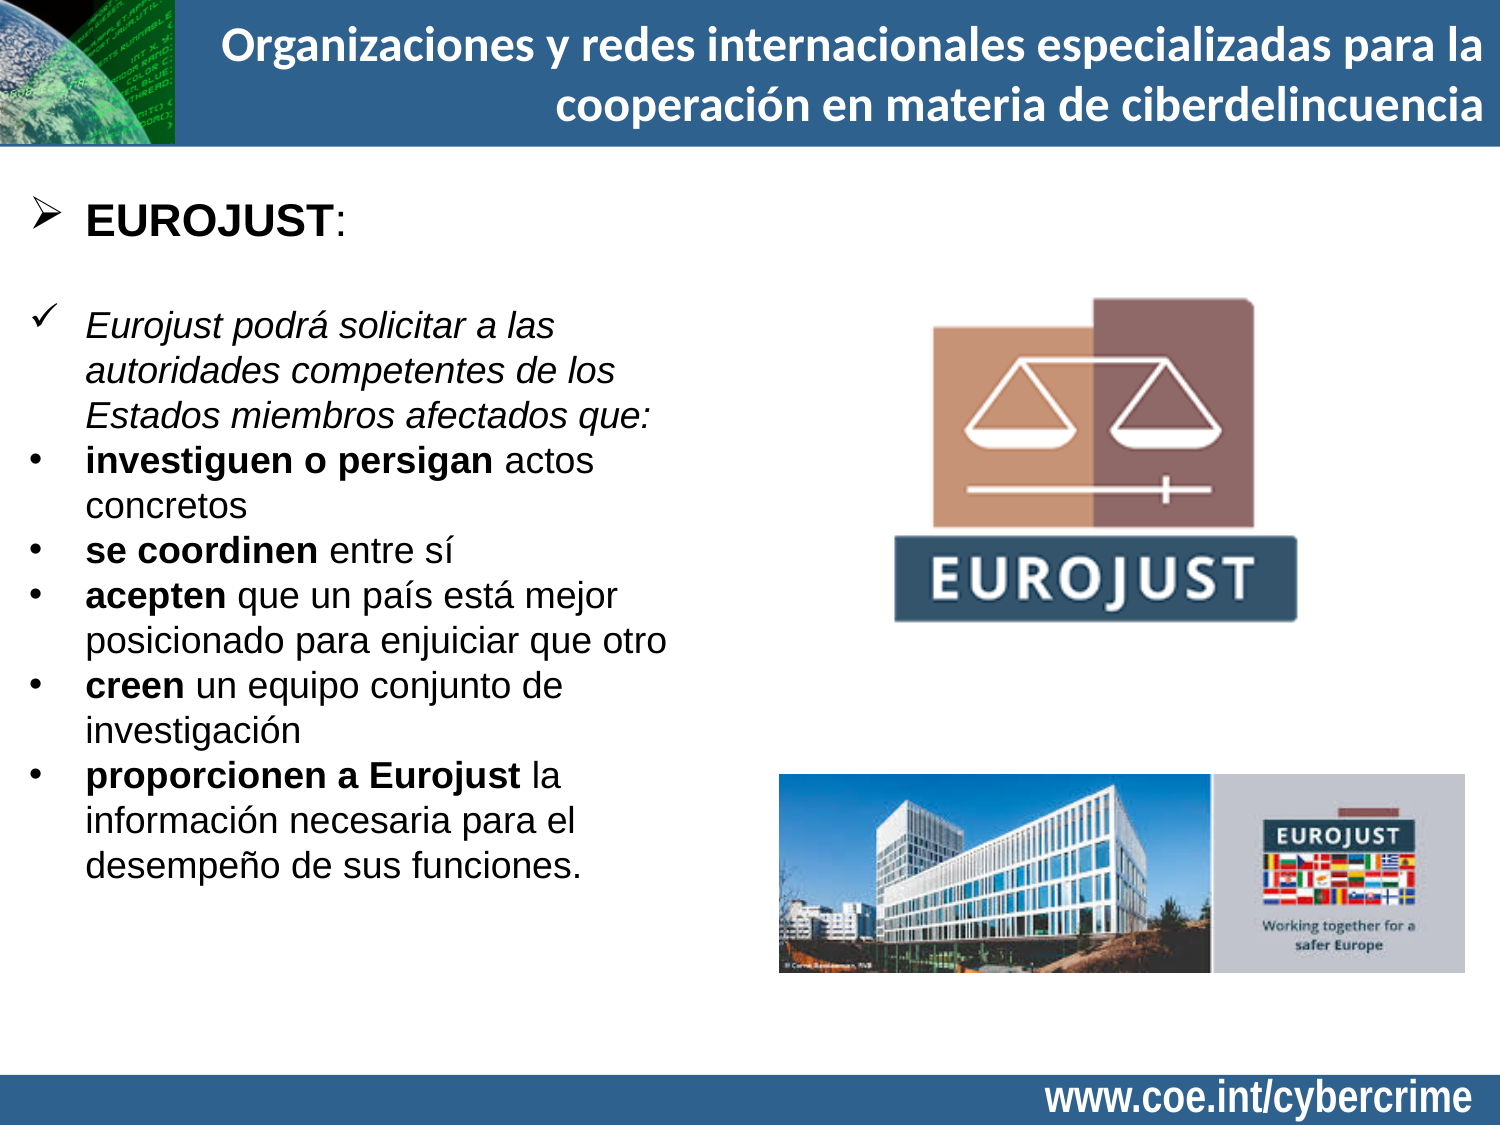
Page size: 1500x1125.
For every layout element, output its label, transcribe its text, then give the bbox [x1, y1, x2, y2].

text_box EUROJUST: Eurojust podrá solicitar a las autoridades competentes de los Estados miembros afectados que: investiguen o persigan actos concretos se coordinen entre sí acepten que un país está mejor posicionado para enjuiciar que otro creen un equipo conjunto de investigación proporcionen a Eurojust la información necesaria para el desempeño de sus funciones. [14, 183, 765, 894]
picture [0, 0, 175, 144]
text_box Organizaciones y redes internacionales especializadas para la cooperación en materia de ciberdelincuencia [177, 0, 1500, 149]
text_box www.coe.int/cybercrime [1030, 1059, 1500, 1125]
text_box [0, 1073, 1030, 1125]
picture [880, 280, 1313, 640]
picture [778, 773, 1465, 974]
